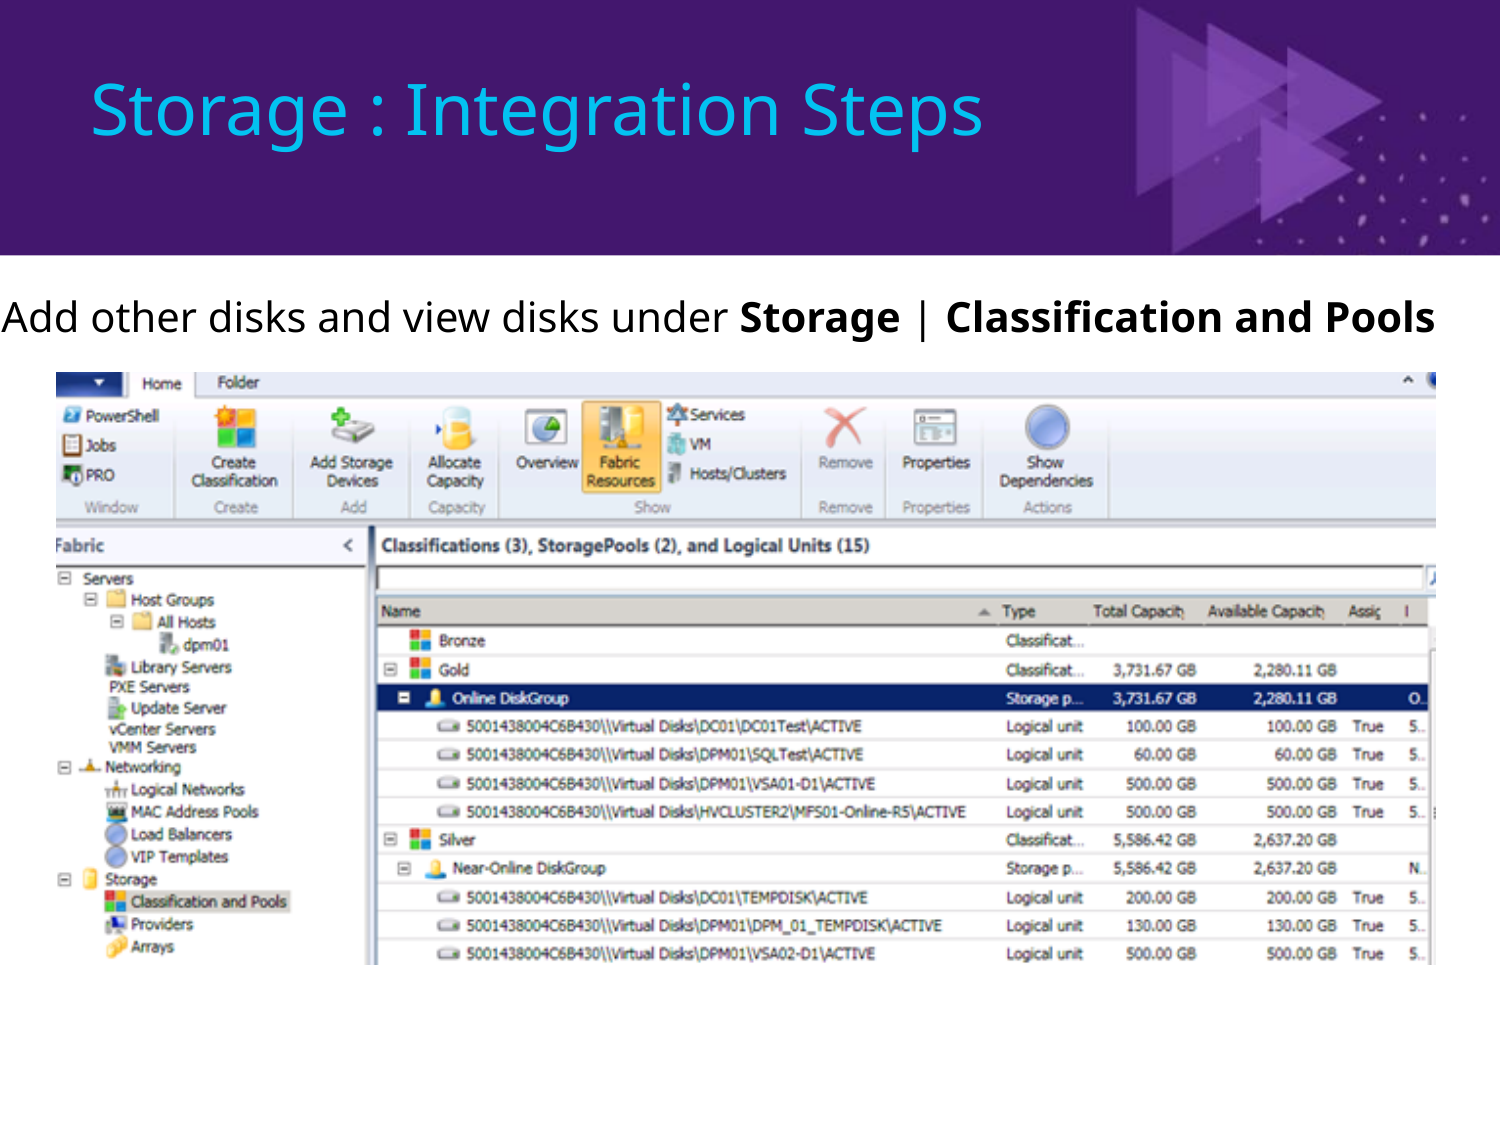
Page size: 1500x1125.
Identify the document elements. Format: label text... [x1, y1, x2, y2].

picture [0, 0, 1500, 255]
text_box Add other disks and view disks under Storage | Classification and Pools [0, 290, 1436, 341]
picture [56, 372, 1436, 965]
title Storage : Integration Steps [75, 56, 1425, 244]
